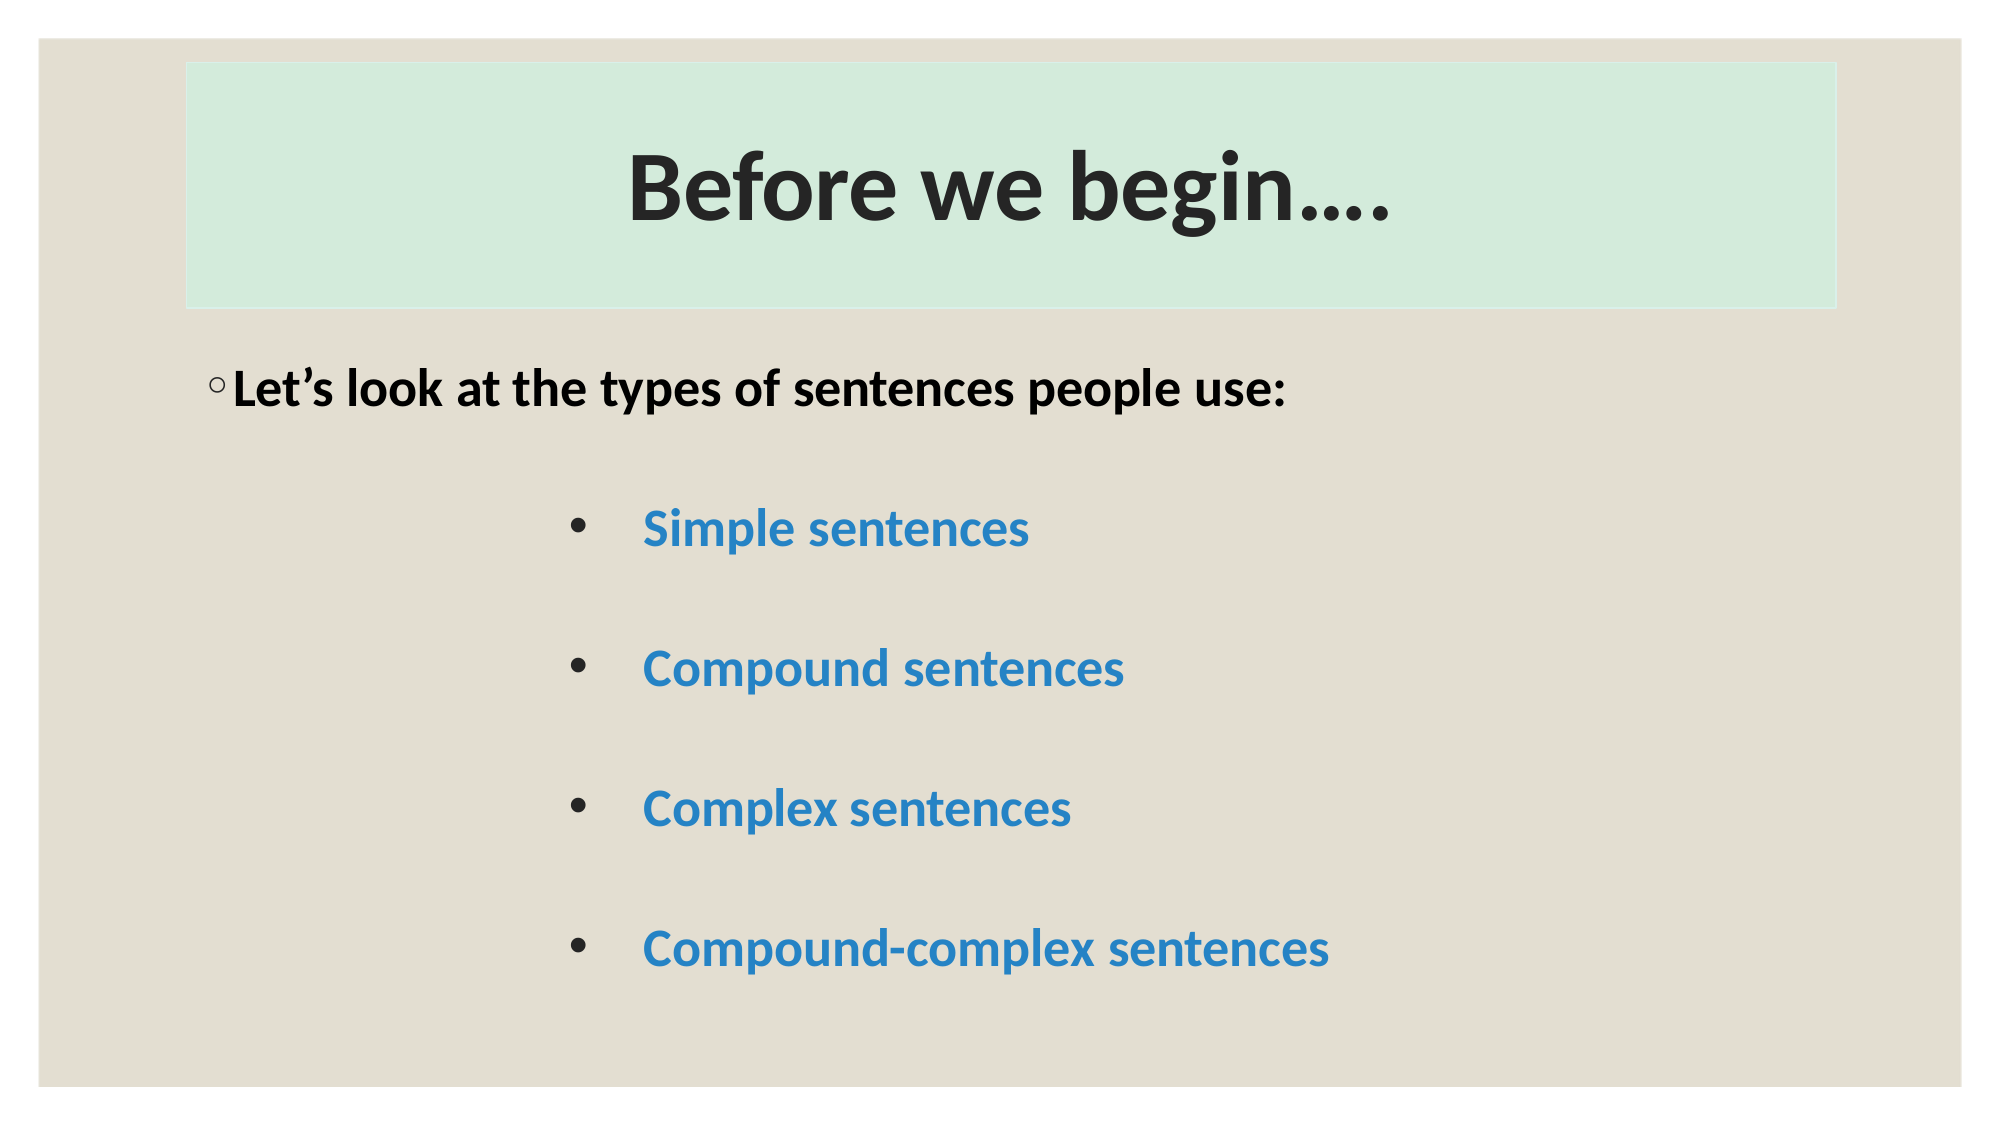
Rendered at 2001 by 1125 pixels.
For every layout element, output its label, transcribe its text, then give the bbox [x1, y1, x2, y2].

picture [38, 38, 1962, 1087]
title Before we begin…. [186, 62, 1837, 309]
text_box Let’s look at the types of sentences people use: Simple sentences Compound sentences Complex sentences Compound-complex sentences [199, 349, 1336, 978]
